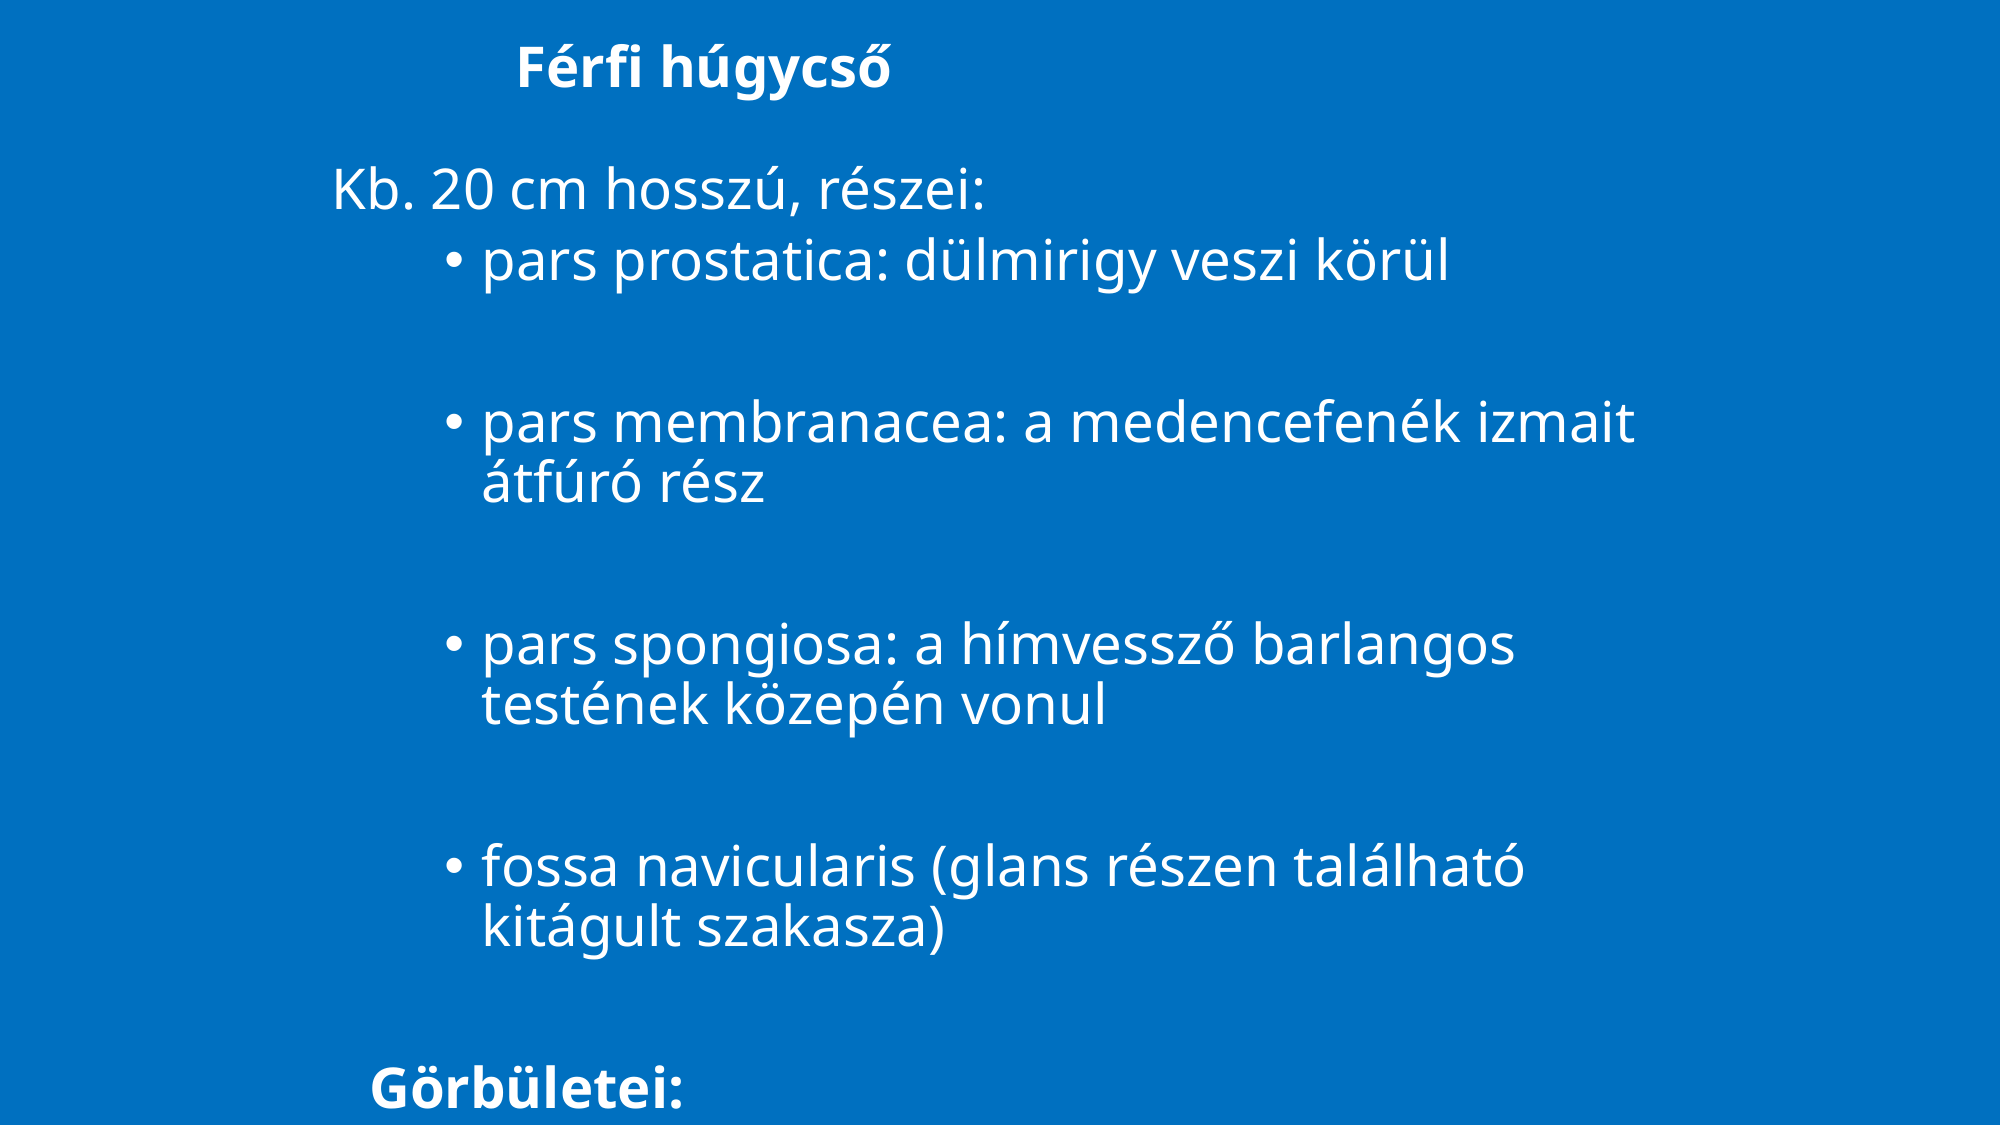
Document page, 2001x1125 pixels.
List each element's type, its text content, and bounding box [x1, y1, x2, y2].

list Férfi húgycső Kb. 20 cm hosszú, részei: pars prostatica: dülmirigy veszi körül pars membranacea: a medencefenék izmait átfúró rész pars spongiosa: a hímvessző barlangos testének közepén vonul fossa navicularis (glans részen található kitágult szakasza) Görbületei: flexura pubica flexura perinealis [279, 31, 1698, 1125]
